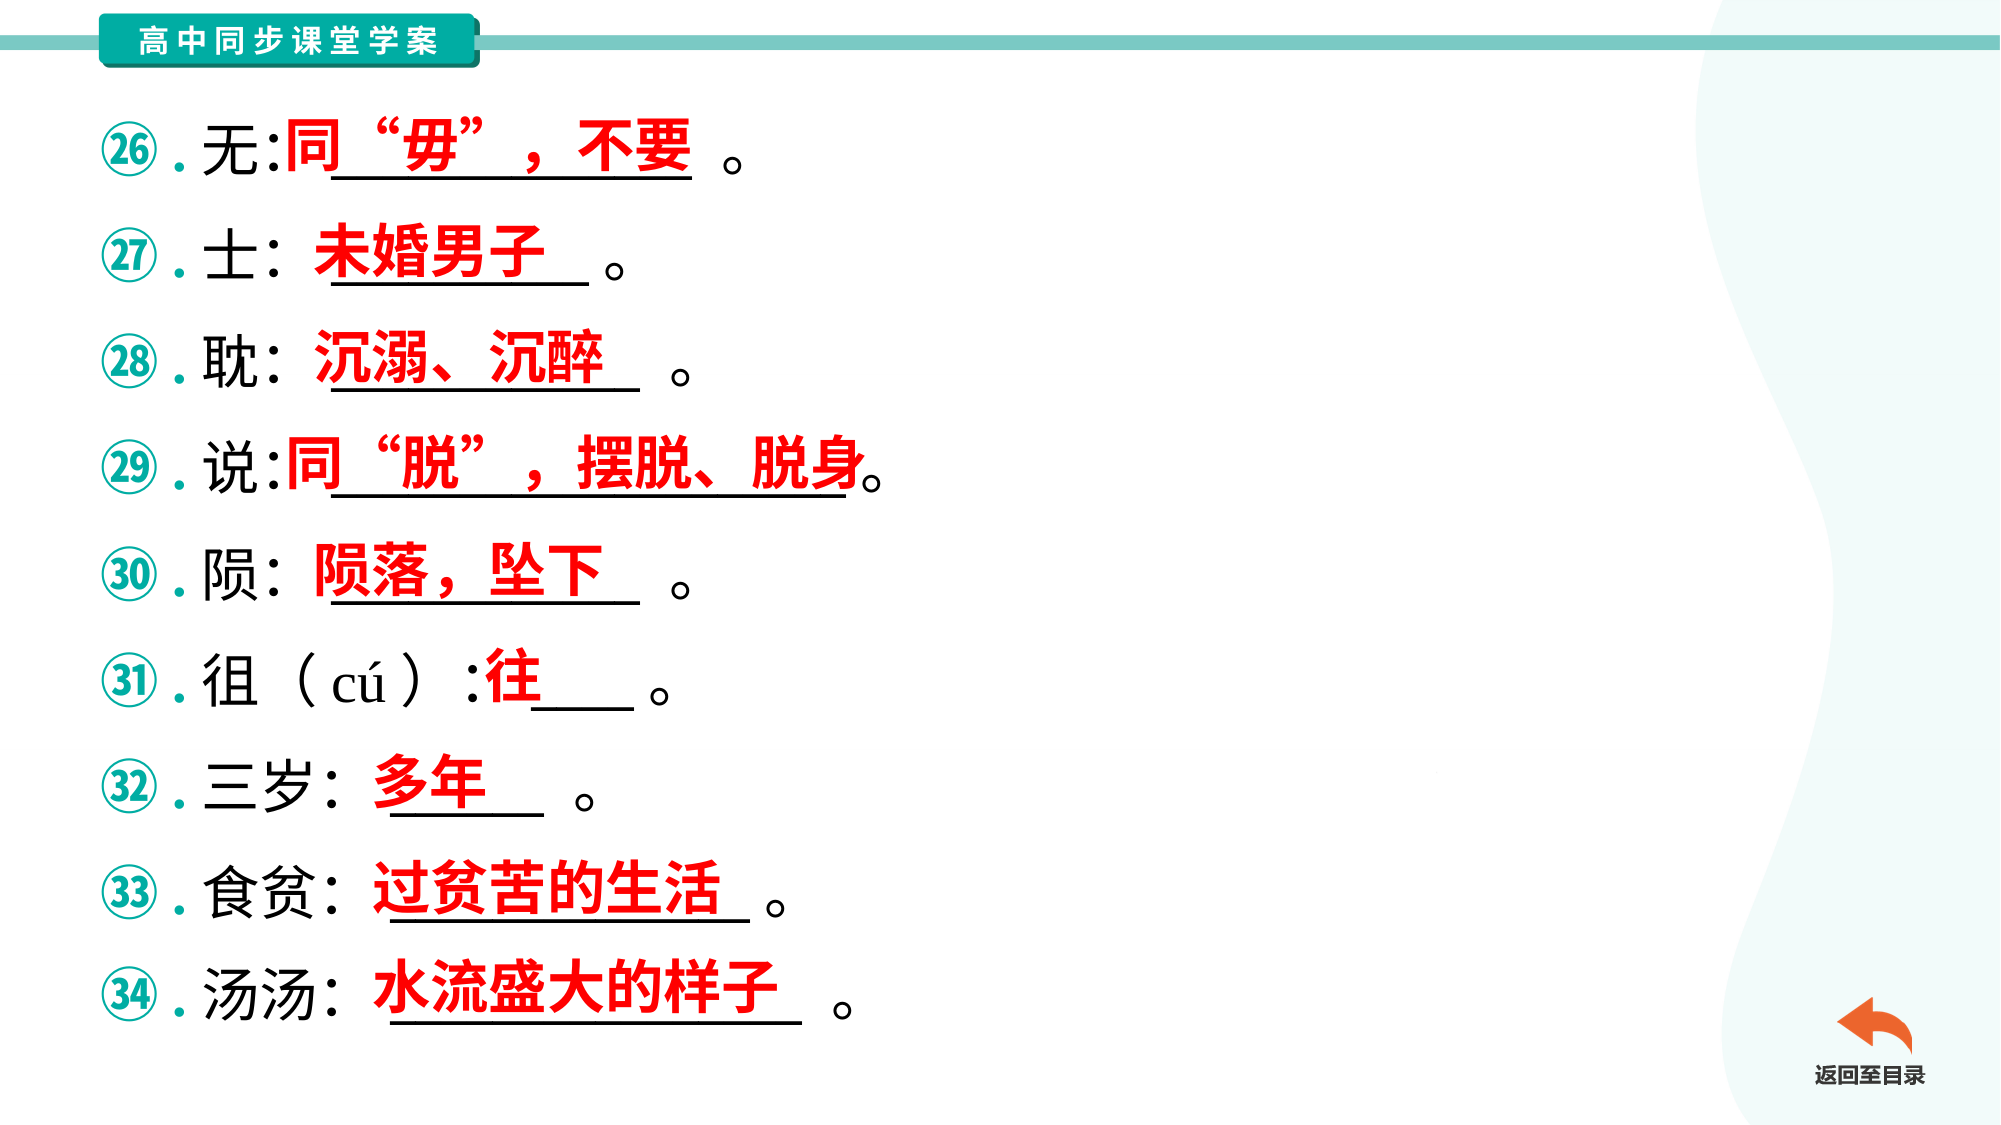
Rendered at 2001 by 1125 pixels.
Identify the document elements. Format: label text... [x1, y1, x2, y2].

text_box 同“脱”，摆脱、脱身 [291, 390, 862, 485]
picture [0, 0, 2000, 1125]
text_box 往 [463, 602, 565, 697]
text_box 过贫苦的生活 [350, 815, 745, 910]
text_box 沉溺、沉醉 [291, 283, 628, 378]
text_box 多年 [350, 709, 510, 803]
text_box 同“毋”，不要 [291, 71, 686, 166]
text_box 未婚男子 [291, 177, 569, 272]
text_box ㉖.无：______________ 。 ㉗.士：__________。 ㉘.耽：____________ 。 ㉙.说：____________________。 ㉚.陨：____________ 。 ㉛.徂（cú）：____。 ㉜.三岁：______ 。 ㉝.食贫：______________。 ㉞.汤汤：________________ 。 [100, 76, 1899, 1018]
text_box 水流盛大的样子 [350, 918, 803, 1009]
text_box 陨落，坠下 [291, 496, 628, 591]
